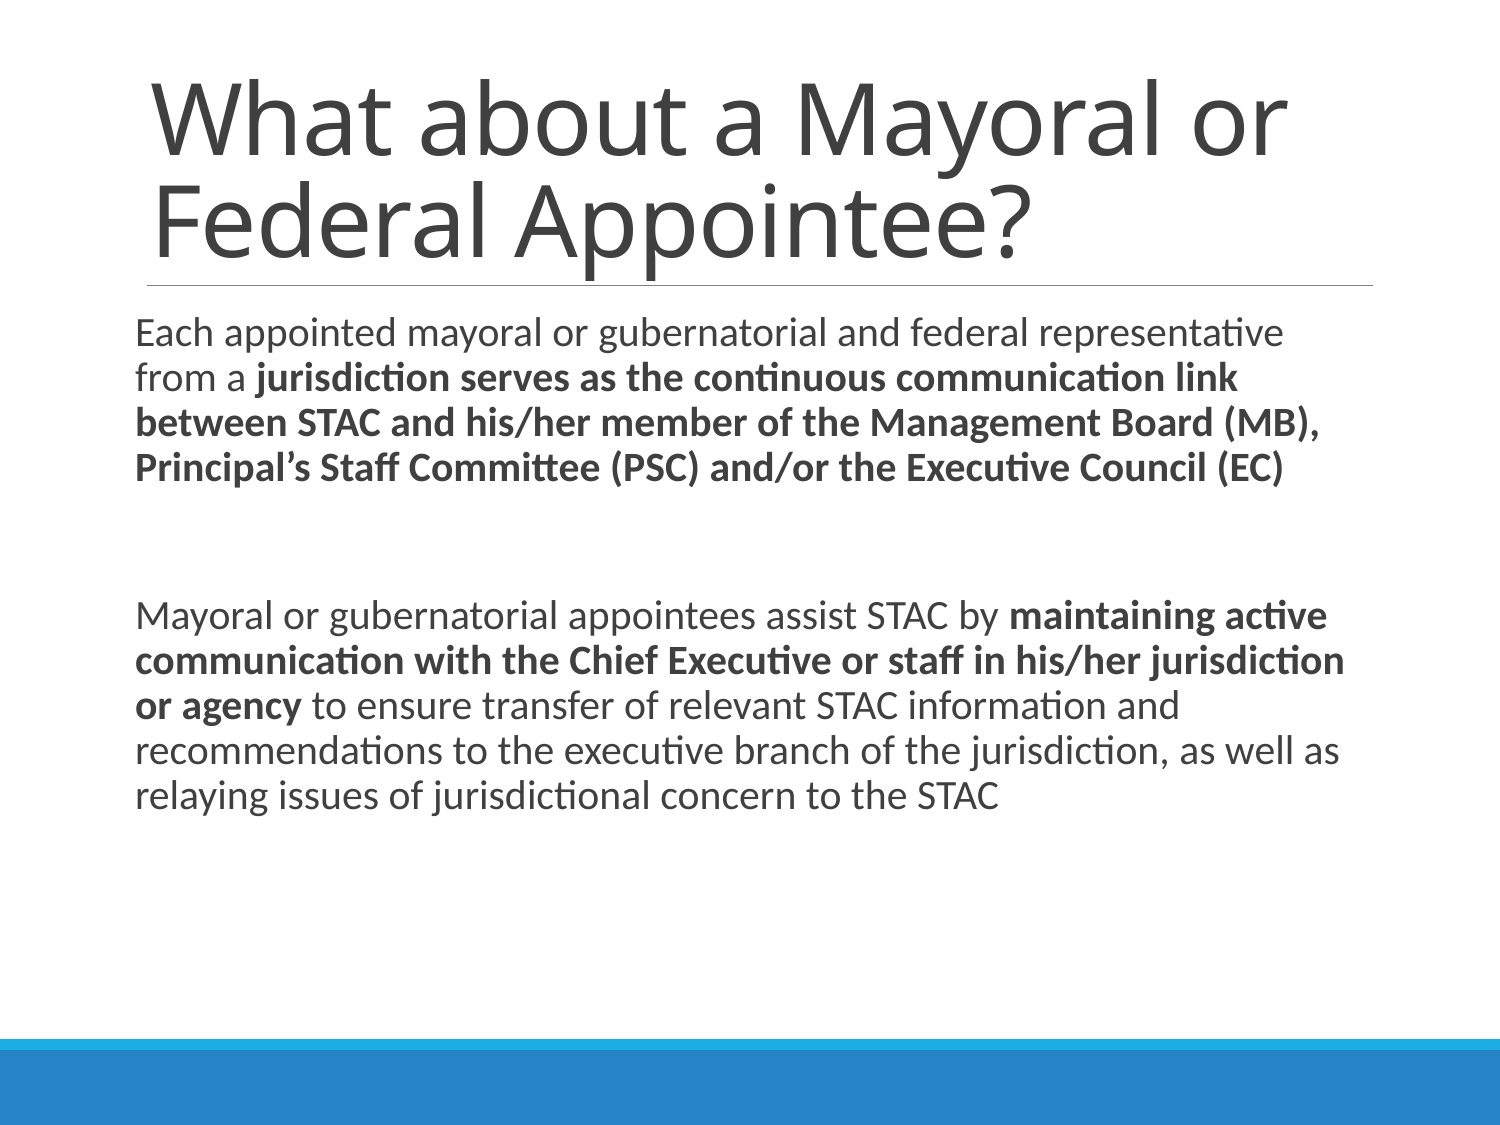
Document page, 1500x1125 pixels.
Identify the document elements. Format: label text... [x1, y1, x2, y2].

list Each appointed mayoral or gubernatorial and federal representative from a jurisdiction serves as the continuous communication link between STAC and his/her member of the Management Board (MB), Principal’s Staff Committee (PSC) and/or the Executive Council (EC) Mayoral or gubernatorial appointees assist STAC by maintaining active communication with the Chief Executive or staff in his/her jurisdiction or agency to ensure transfer of relevant STAC information and recommendations to the executive branch of the jurisdiction, as well as relaying issues of jurisdictional concern to the STAC [135, 302, 1373, 963]
title What about a Mayoral or Federal Appointee? [135, 47, 1373, 285]
